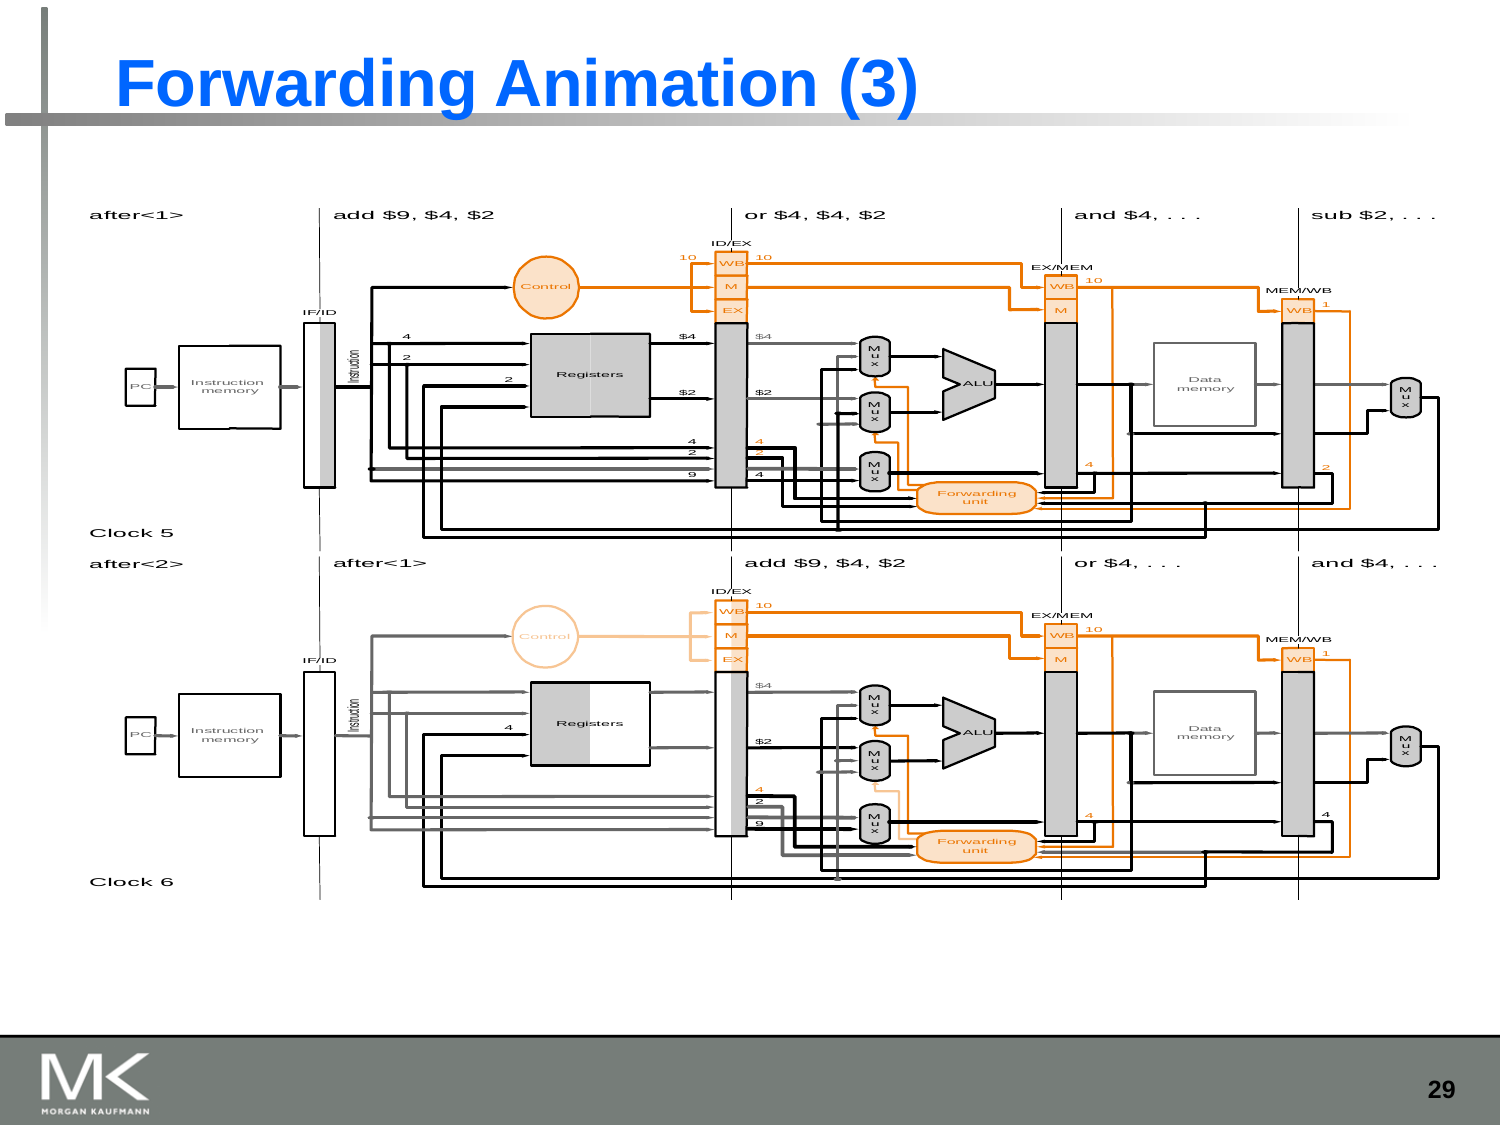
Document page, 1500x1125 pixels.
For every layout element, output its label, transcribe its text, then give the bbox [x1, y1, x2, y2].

title Forwarding Animation (3) [100, 30, 1460, 128]
picture [29, 1046, 160, 1123]
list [88, 207, 1448, 901]
